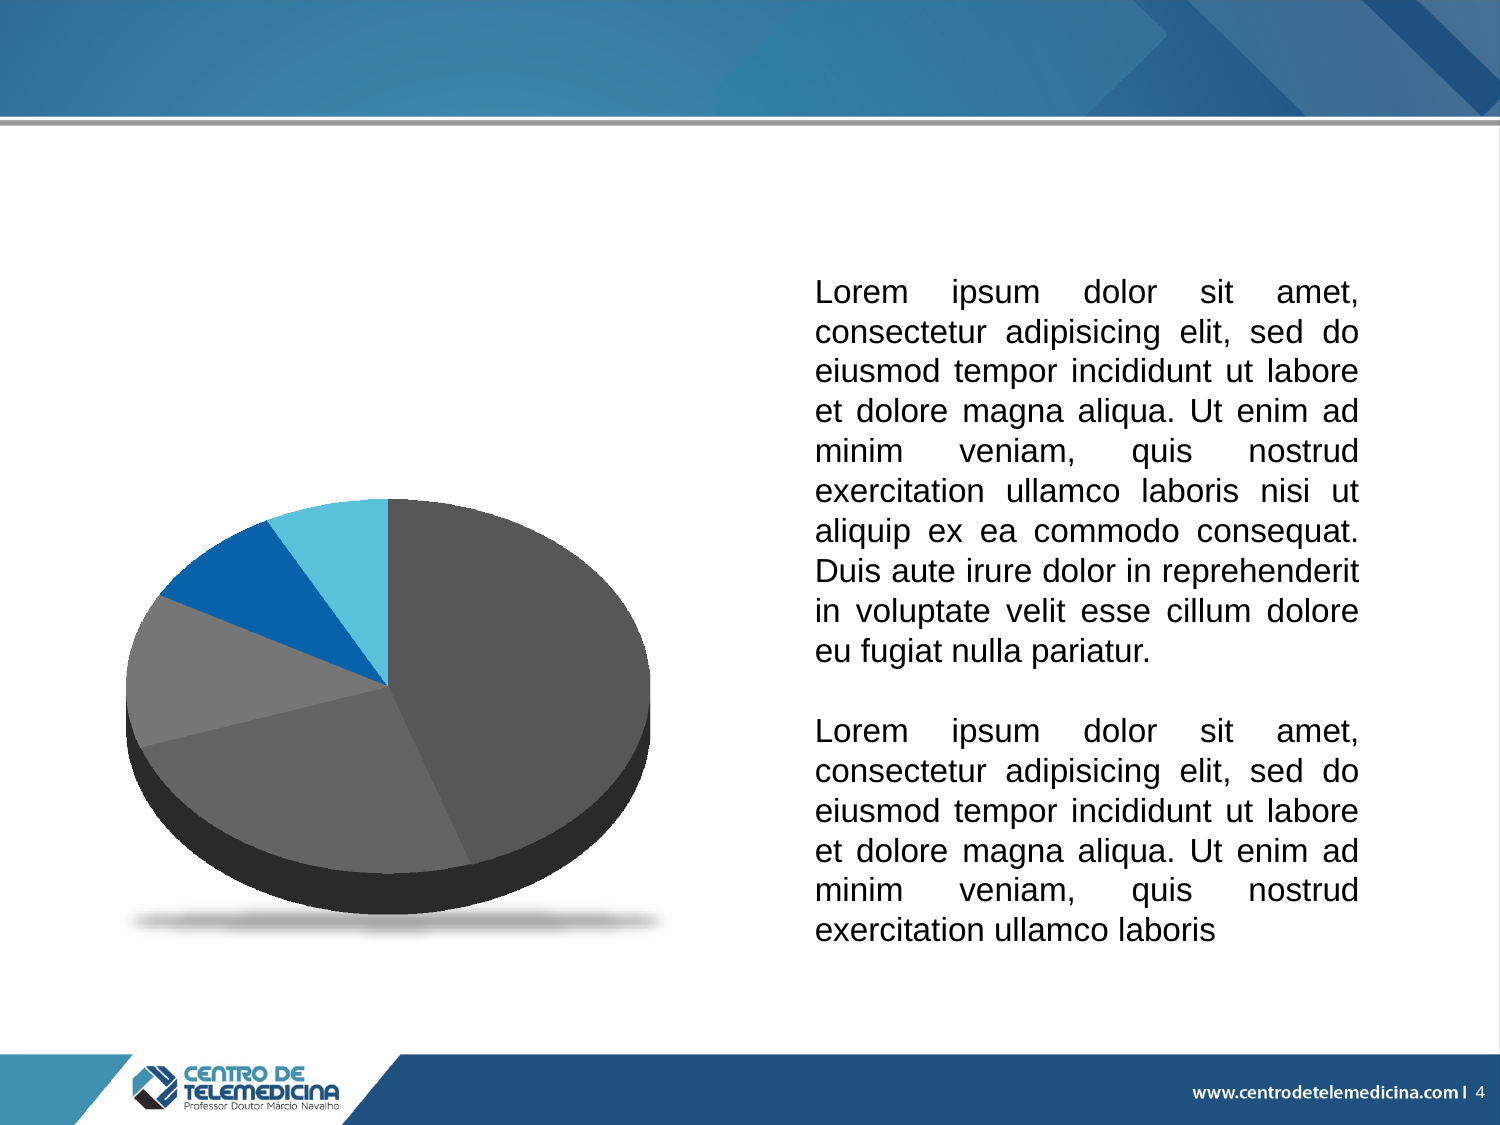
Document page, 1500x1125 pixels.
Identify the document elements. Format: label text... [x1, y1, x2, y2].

text_box Lorem ipsum dolor sit amet, consectetur adipisicing elit, sed do eiusmod tempor incididunt ut labore et dolore magna aliqua. Ut enim ad minim veniam, quis nostrud exercitation ullamco laboris nisi ut aliquip ex ea commodo consequat. Duis aute irure dolor in reprehenderit in voluptate velit esse cillum dolore eu fugiat nulla pariatur. Lorem ipsum dolor sit amet, consectetur adipisicing elit, sed do eiusmod tempor incididunt ut labore et dolore magna aliqua. Ut enim ad minim veniam, quis nostrud exercitation ullamco laboris [800, 262, 1375, 956]
slide_number 4 [1449, 1074, 1500, 1113]
picture [0, 0, 1500, 1125]
